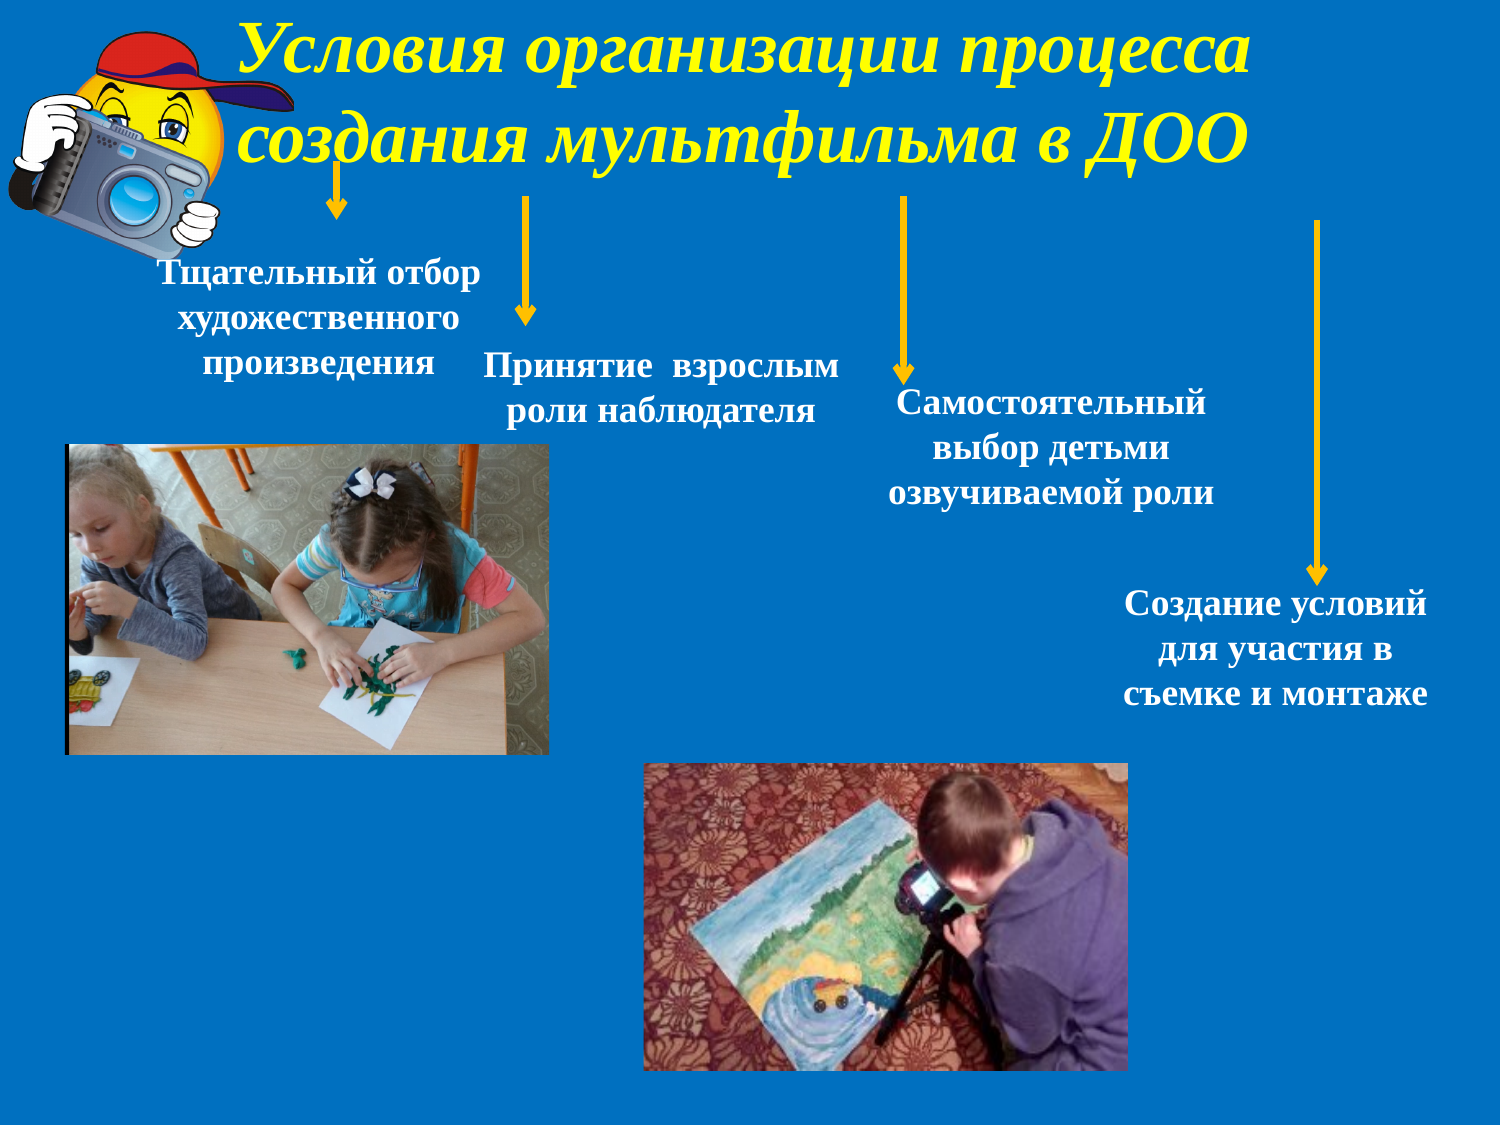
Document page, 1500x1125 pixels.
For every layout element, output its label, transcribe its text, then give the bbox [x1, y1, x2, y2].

picture [643, 763, 1129, 1071]
text_box Тщательный отбор художественного произведения [122, 253, 516, 375]
text_box Принятие взрослым роли наблюдателя [464, 324, 858, 446]
picture [0, 30, 294, 260]
text_box Условия организации процесса создания мультфильма в ДОО [291, 29, 1331, 147]
text_box Создание условий для участия в съемке и монтаже [1079, 584, 1473, 706]
picture [64, 444, 550, 755]
text_box Самостоятельный выбор детьми озвучиваемой роли [854, 383, 1248, 505]
